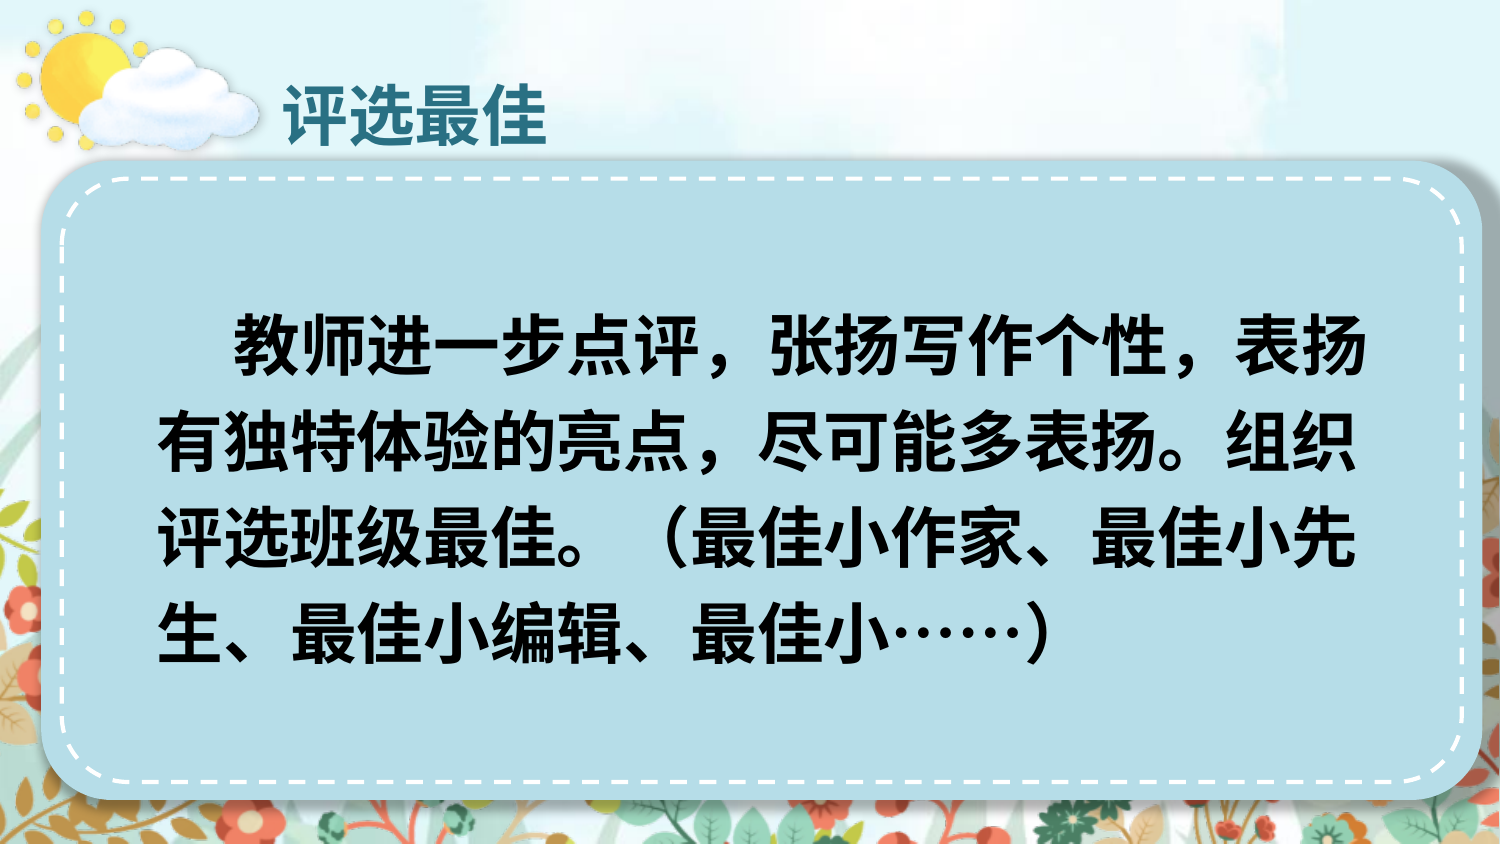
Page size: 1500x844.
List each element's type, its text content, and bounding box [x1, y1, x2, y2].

picture [0, 0, 1500, 844]
text_box 评选最佳 [266, 50, 771, 162]
text_box 教师进一步点评，张扬写作个性，表扬有独特体验的亮点，尽可能多表扬。组织评选班级最佳。（最佳小作家、最佳小先生、最佳小编辑、最佳小……） [141, 280, 1400, 680]
